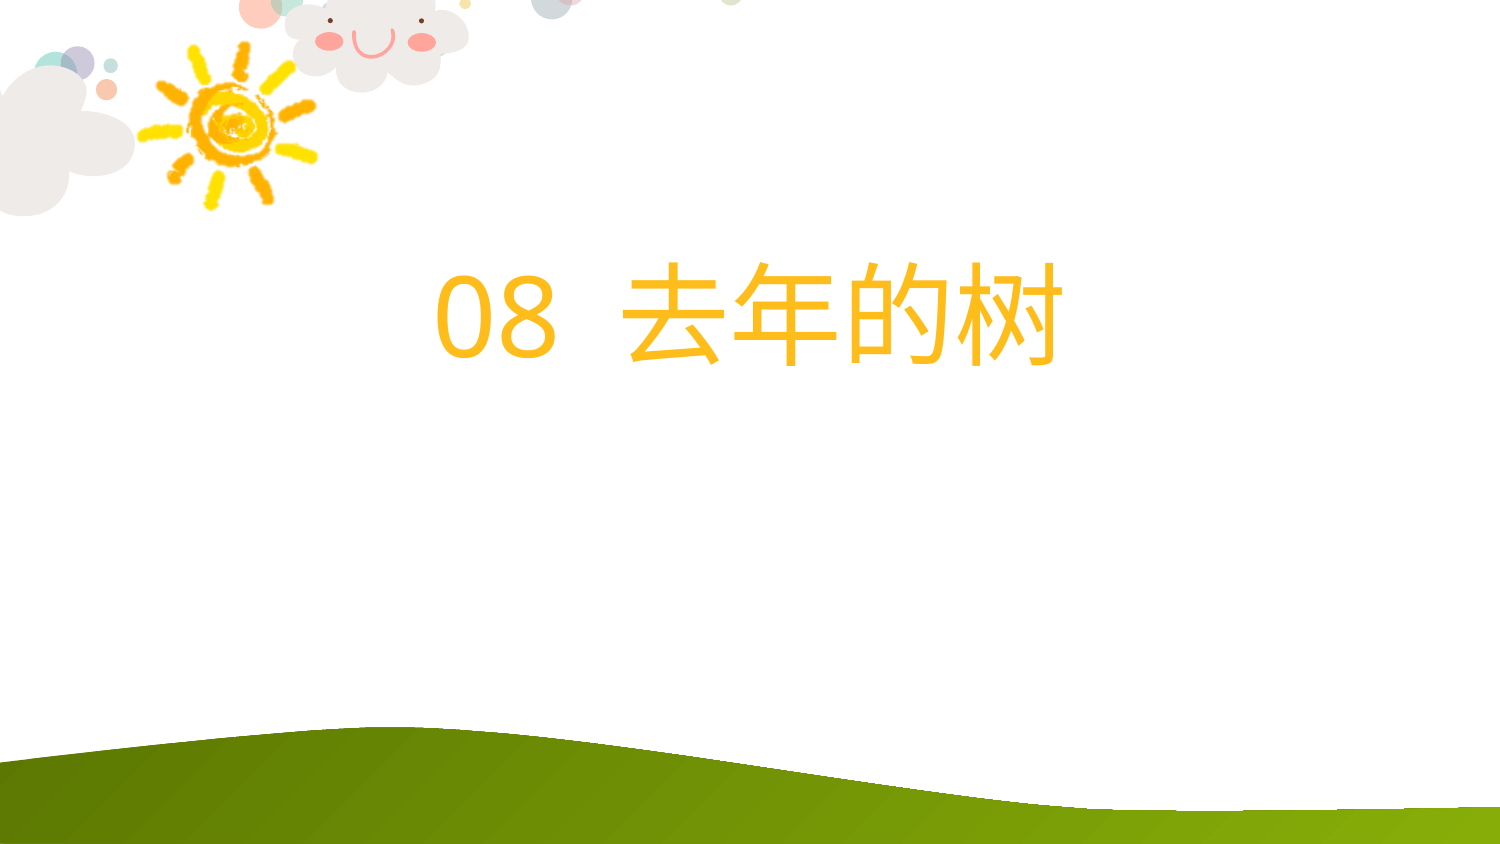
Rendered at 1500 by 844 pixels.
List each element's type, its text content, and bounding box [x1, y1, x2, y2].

text_box [0, 727, 1500, 844]
text_box 08 去年的树 [0, 239, 1500, 386]
picture [0, 0, 767, 255]
